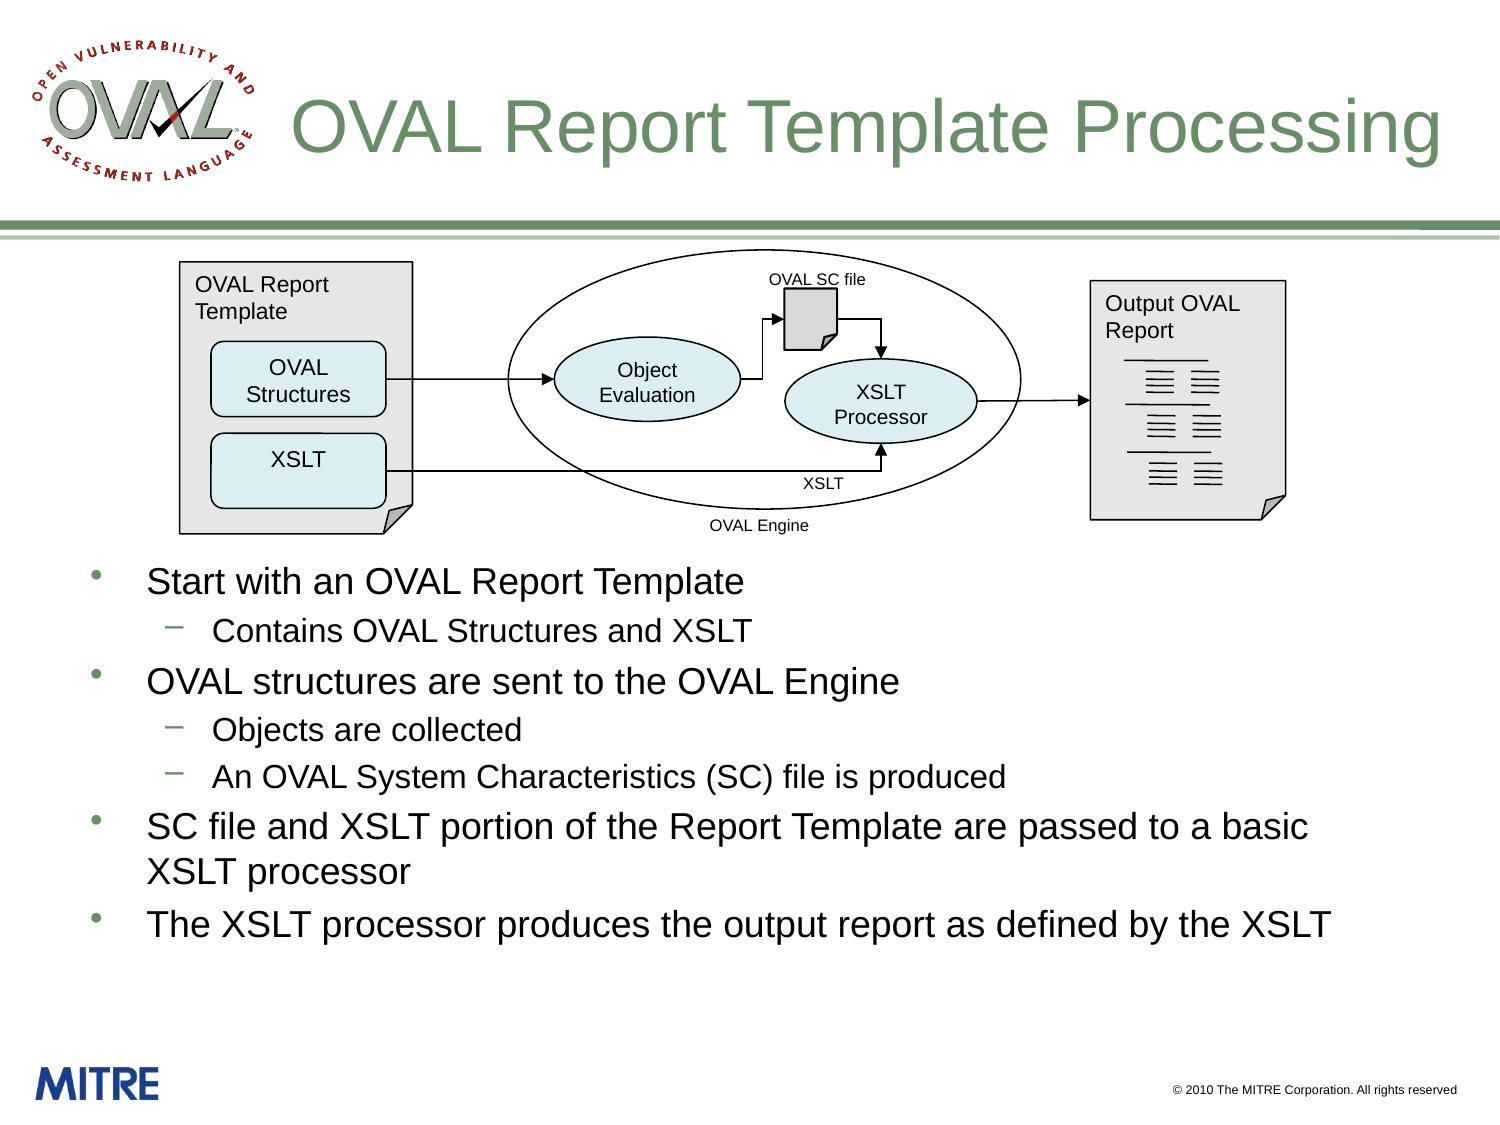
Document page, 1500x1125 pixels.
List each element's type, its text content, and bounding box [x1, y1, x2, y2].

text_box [385, 443, 882, 472]
text_box [867, 408, 1014, 499]
text_box OVAL SC file [753, 261, 901, 306]
picture [30, 1064, 163, 1106]
text_box [600, 479, 788, 507]
text_box [784, 288, 838, 350]
title OVAL Report Template Processing [274, 75, 1500, 201]
text_box XSLT [788, 479, 867, 509]
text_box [836, 319, 882, 360]
text_box OVAL Engine [694, 507, 847, 552]
text_box [508, 249, 869, 378]
text_box OVAL Structures [211, 341, 386, 417]
text_box XSLT [210, 433, 386, 509]
text_box Object Evaluation [554, 337, 740, 422]
text_box XSLT Processor [784, 358, 977, 444]
text_box [838, 269, 1021, 399]
text_box OVAL Report Template [179, 261, 413, 534]
text_box [0, 0, 1500, 75]
list Start with an OVAL Report Template Contains OVAL Structures and XSLT OVAL structures are sent to the OVAL Engine Objects are collected An OVAL System Characteristics (SC) file is produced SC file and XSLT portion of the Report Template are passed to a basic XSLT processor The XSLT processor produces the output report as defined by the XSLT [74, 549, 1426, 990]
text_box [740, 319, 785, 380]
text_box [508, 342, 844, 441]
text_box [1090, 280, 1286, 520]
picture [0, 75, 313, 238]
